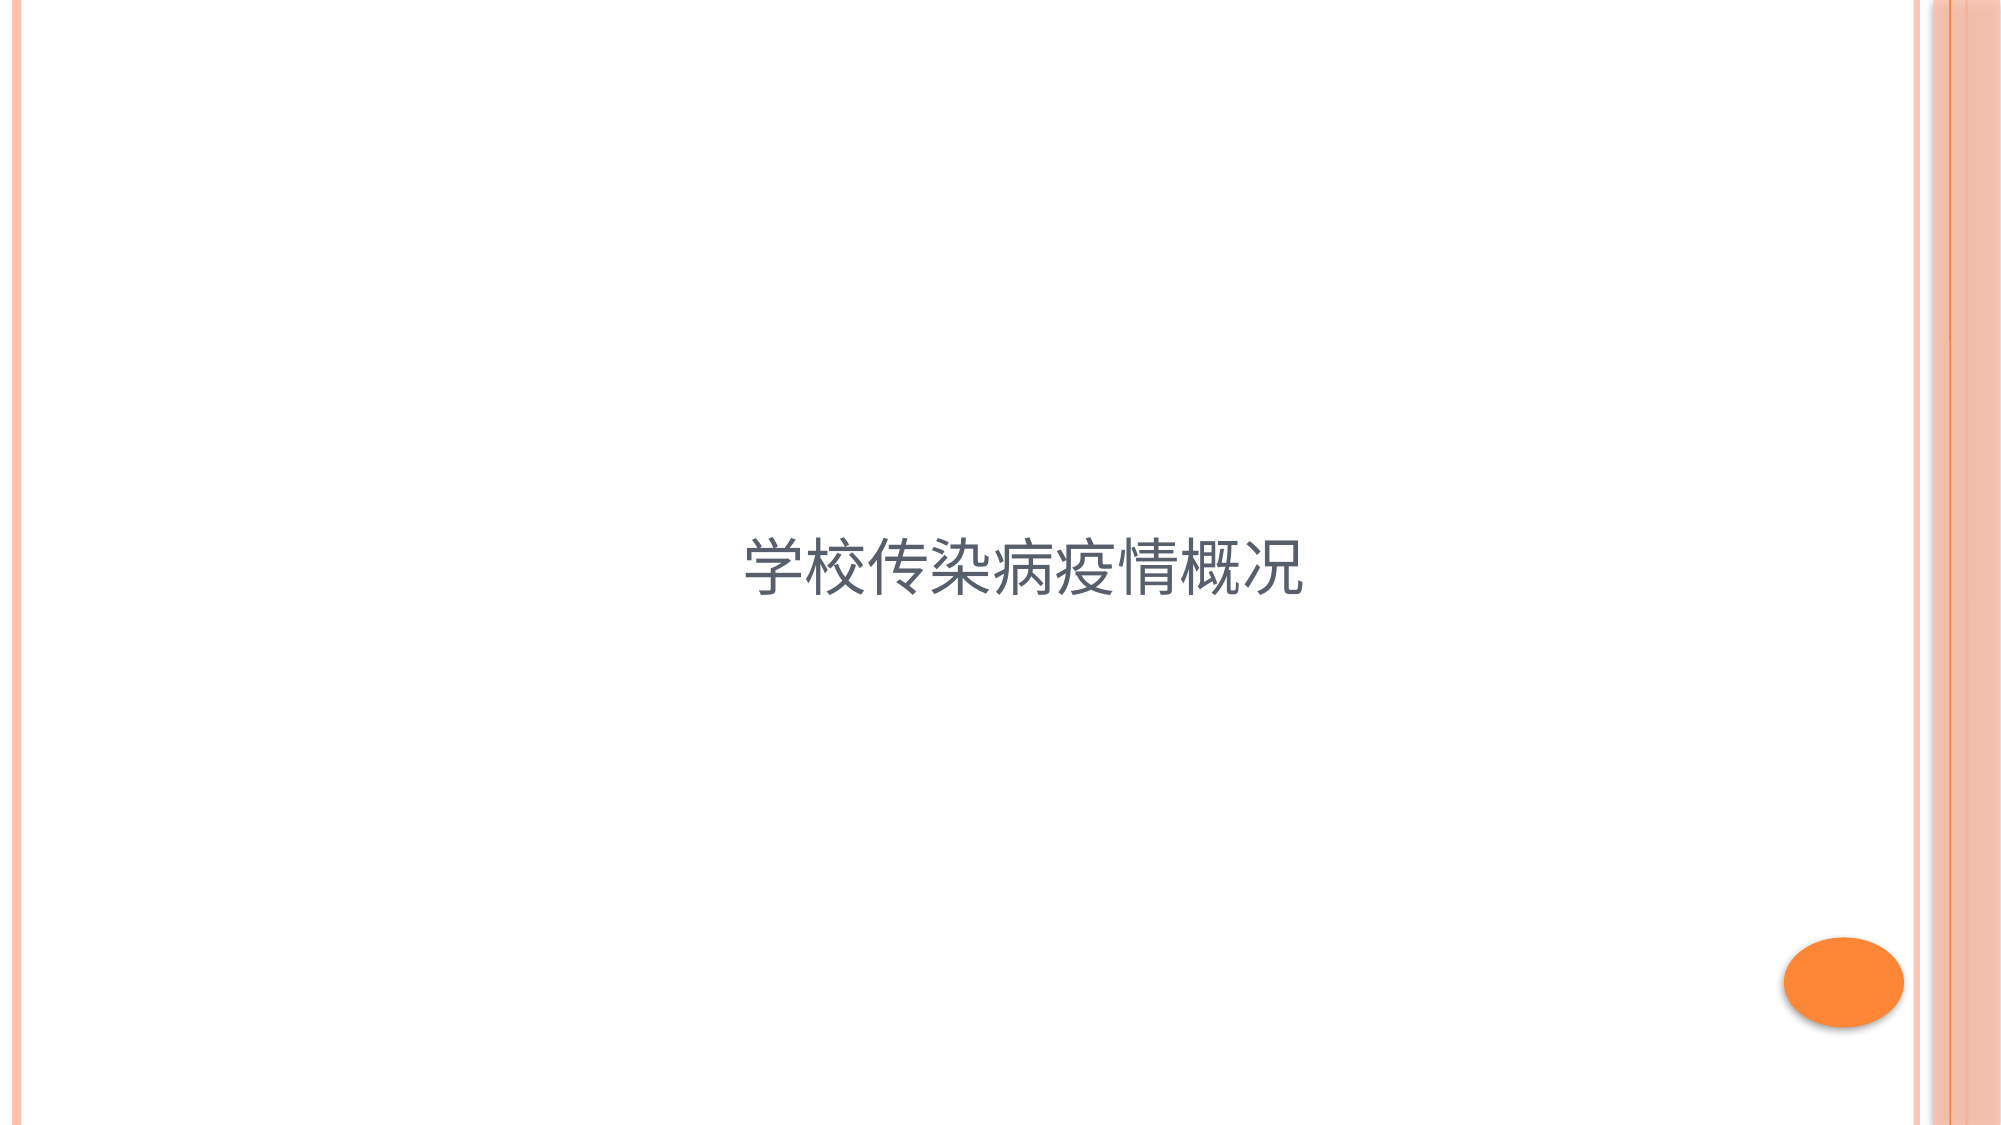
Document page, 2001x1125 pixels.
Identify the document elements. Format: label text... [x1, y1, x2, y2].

title 学校传染病疫情概况 [161, 392, 1887, 610]
